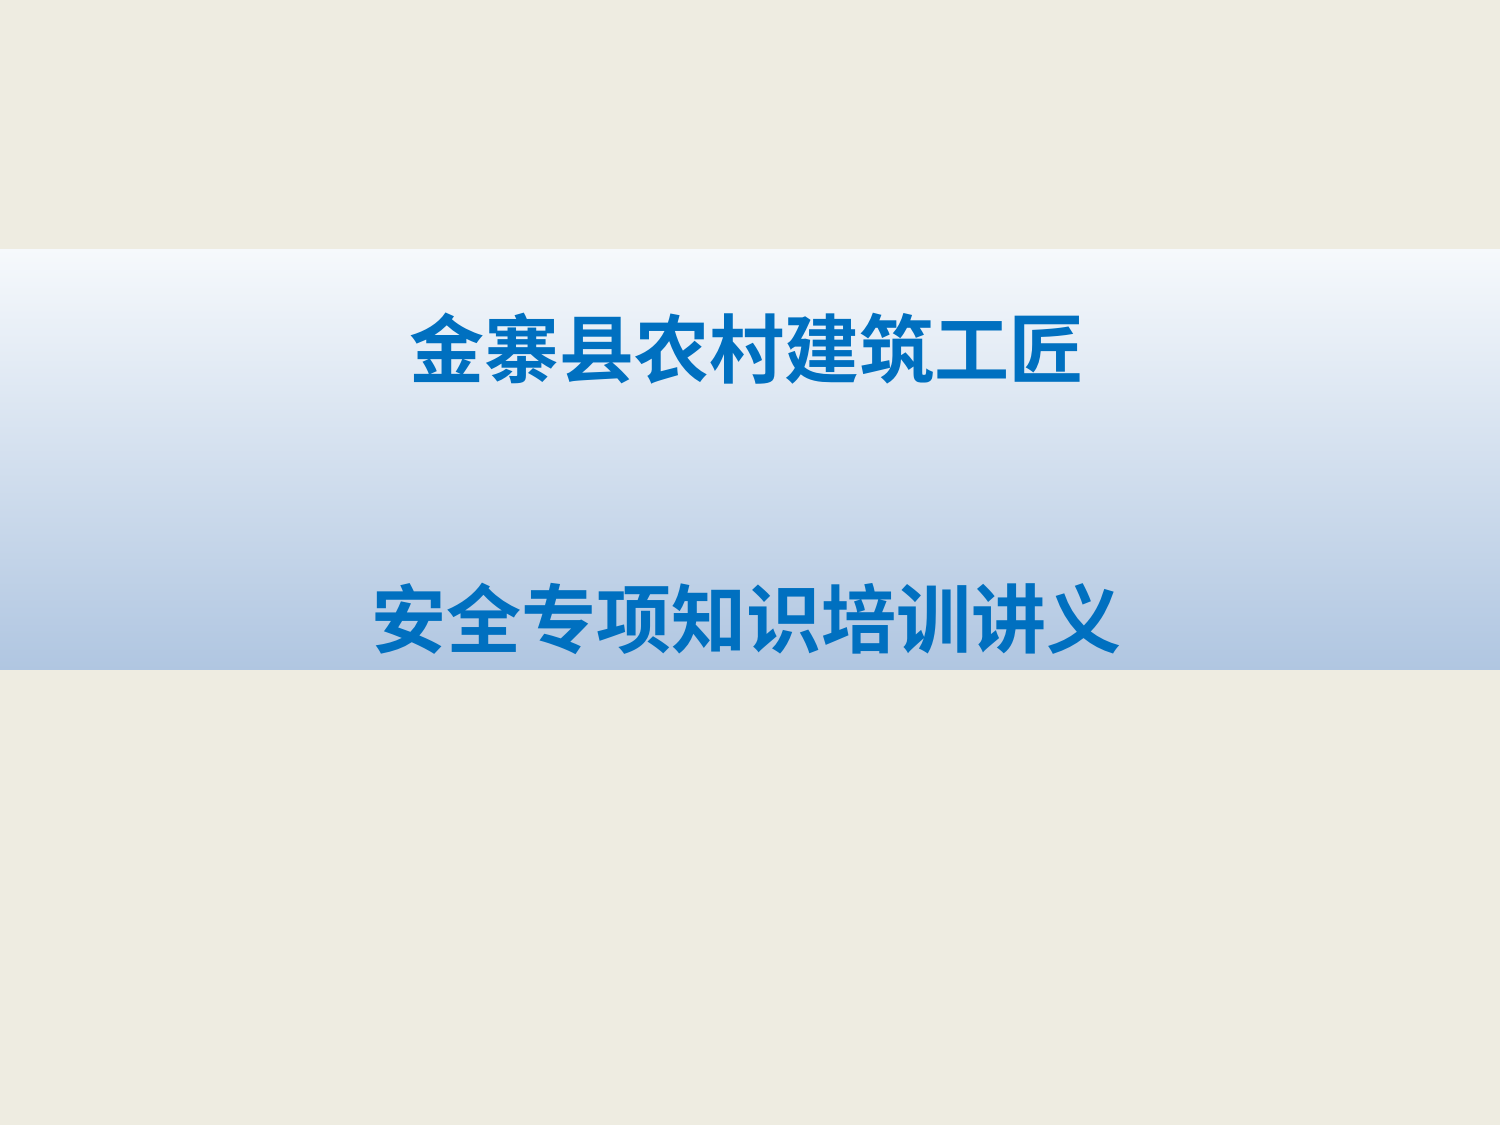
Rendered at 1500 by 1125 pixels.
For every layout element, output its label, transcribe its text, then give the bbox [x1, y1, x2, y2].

text_box 金寨县农村建筑工匠 安全专项知识培训讲义 [0, 249, 1500, 670]
